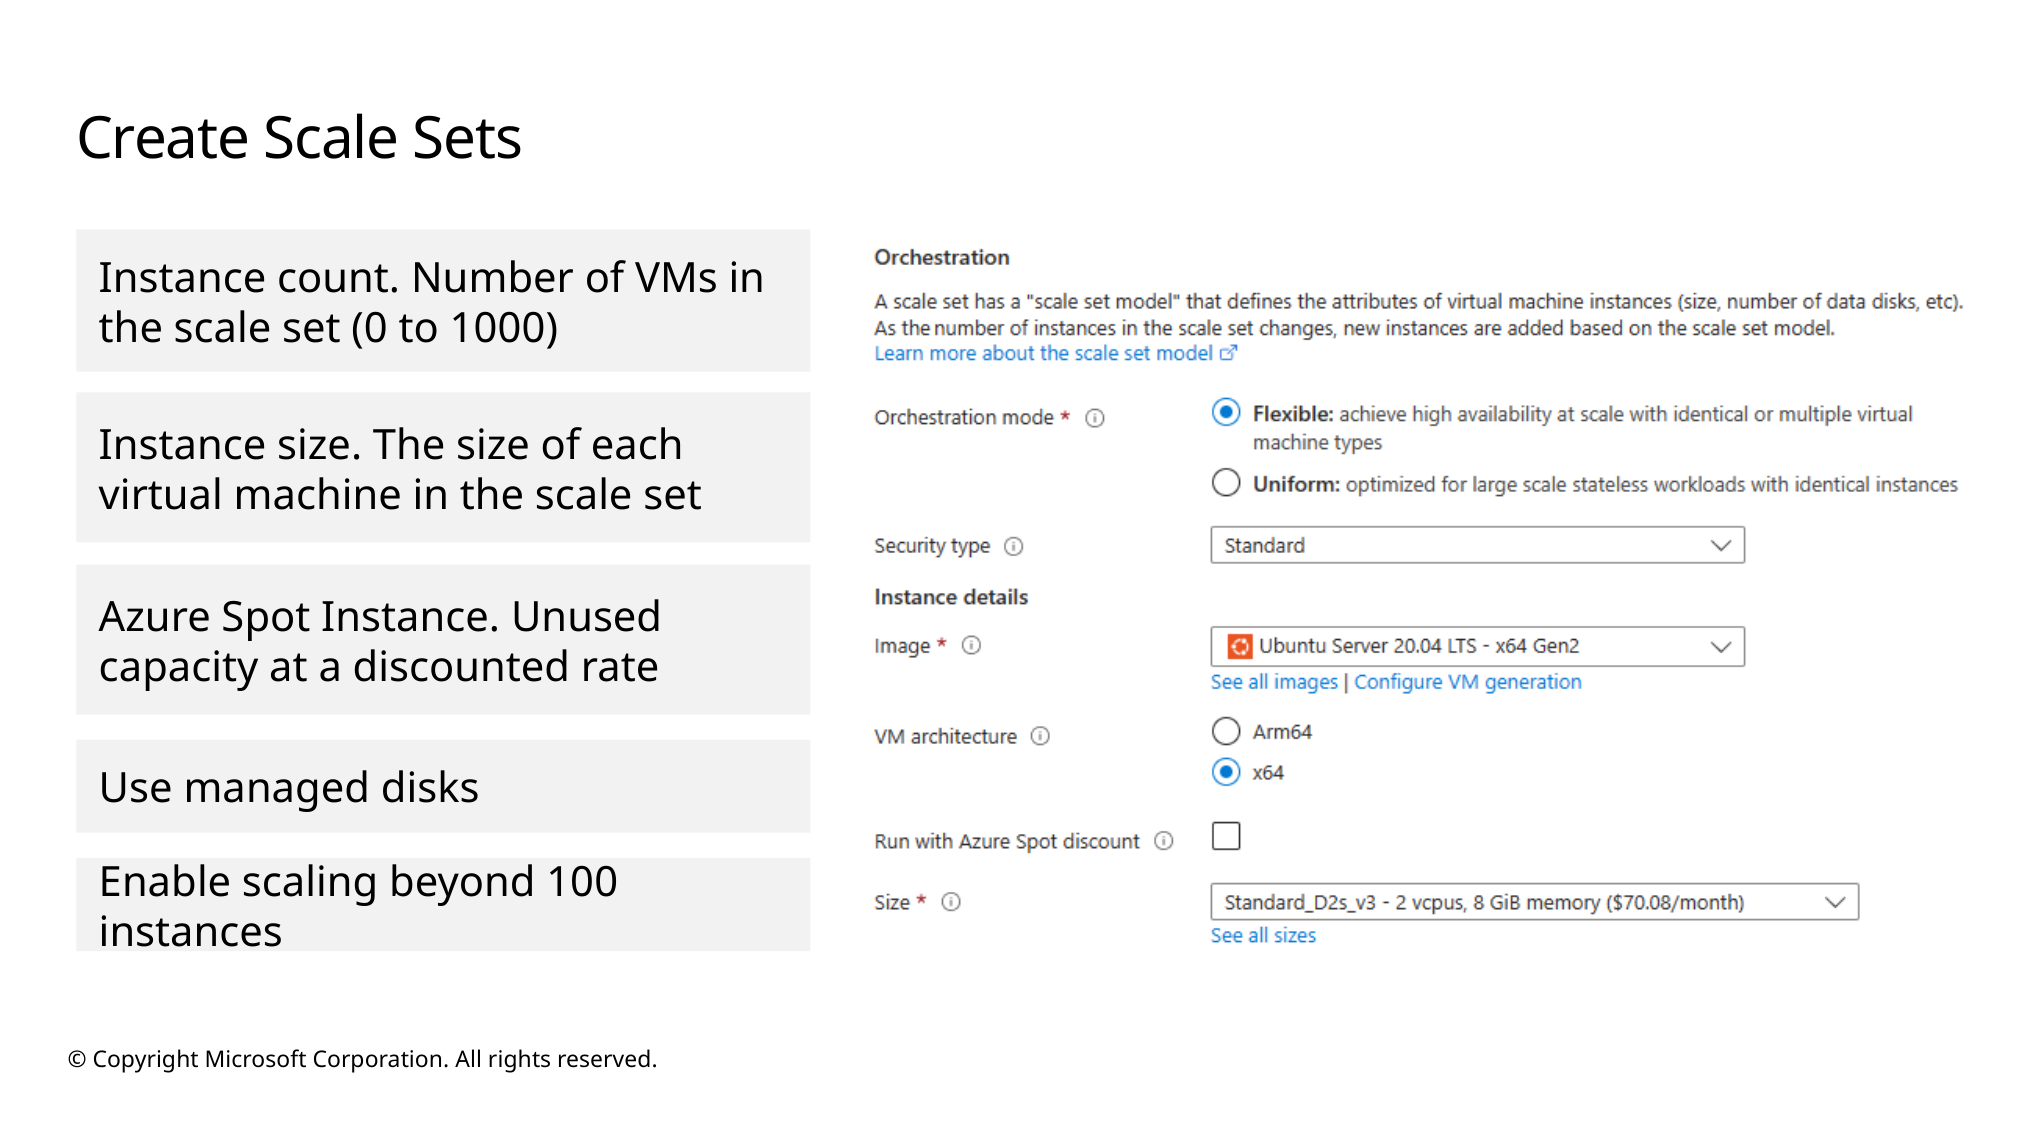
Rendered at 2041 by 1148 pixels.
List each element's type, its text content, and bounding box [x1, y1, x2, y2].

text_box Use managed disks [76, 739, 811, 833]
text_box Instance count. Number of VMs in the scale set (0 to 1000) [76, 229, 811, 372]
picture [845, 228, 1999, 952]
text_box Instance size. The size of each virtual machine in the scale set [76, 392, 811, 543]
title Create Scale Sets [76, 93, 1968, 230]
text_box Enable scaling beyond 100 instances [76, 857, 811, 952]
text_box Azure Spot Instance. Unused capacity at a discounted rate [76, 564, 811, 715]
